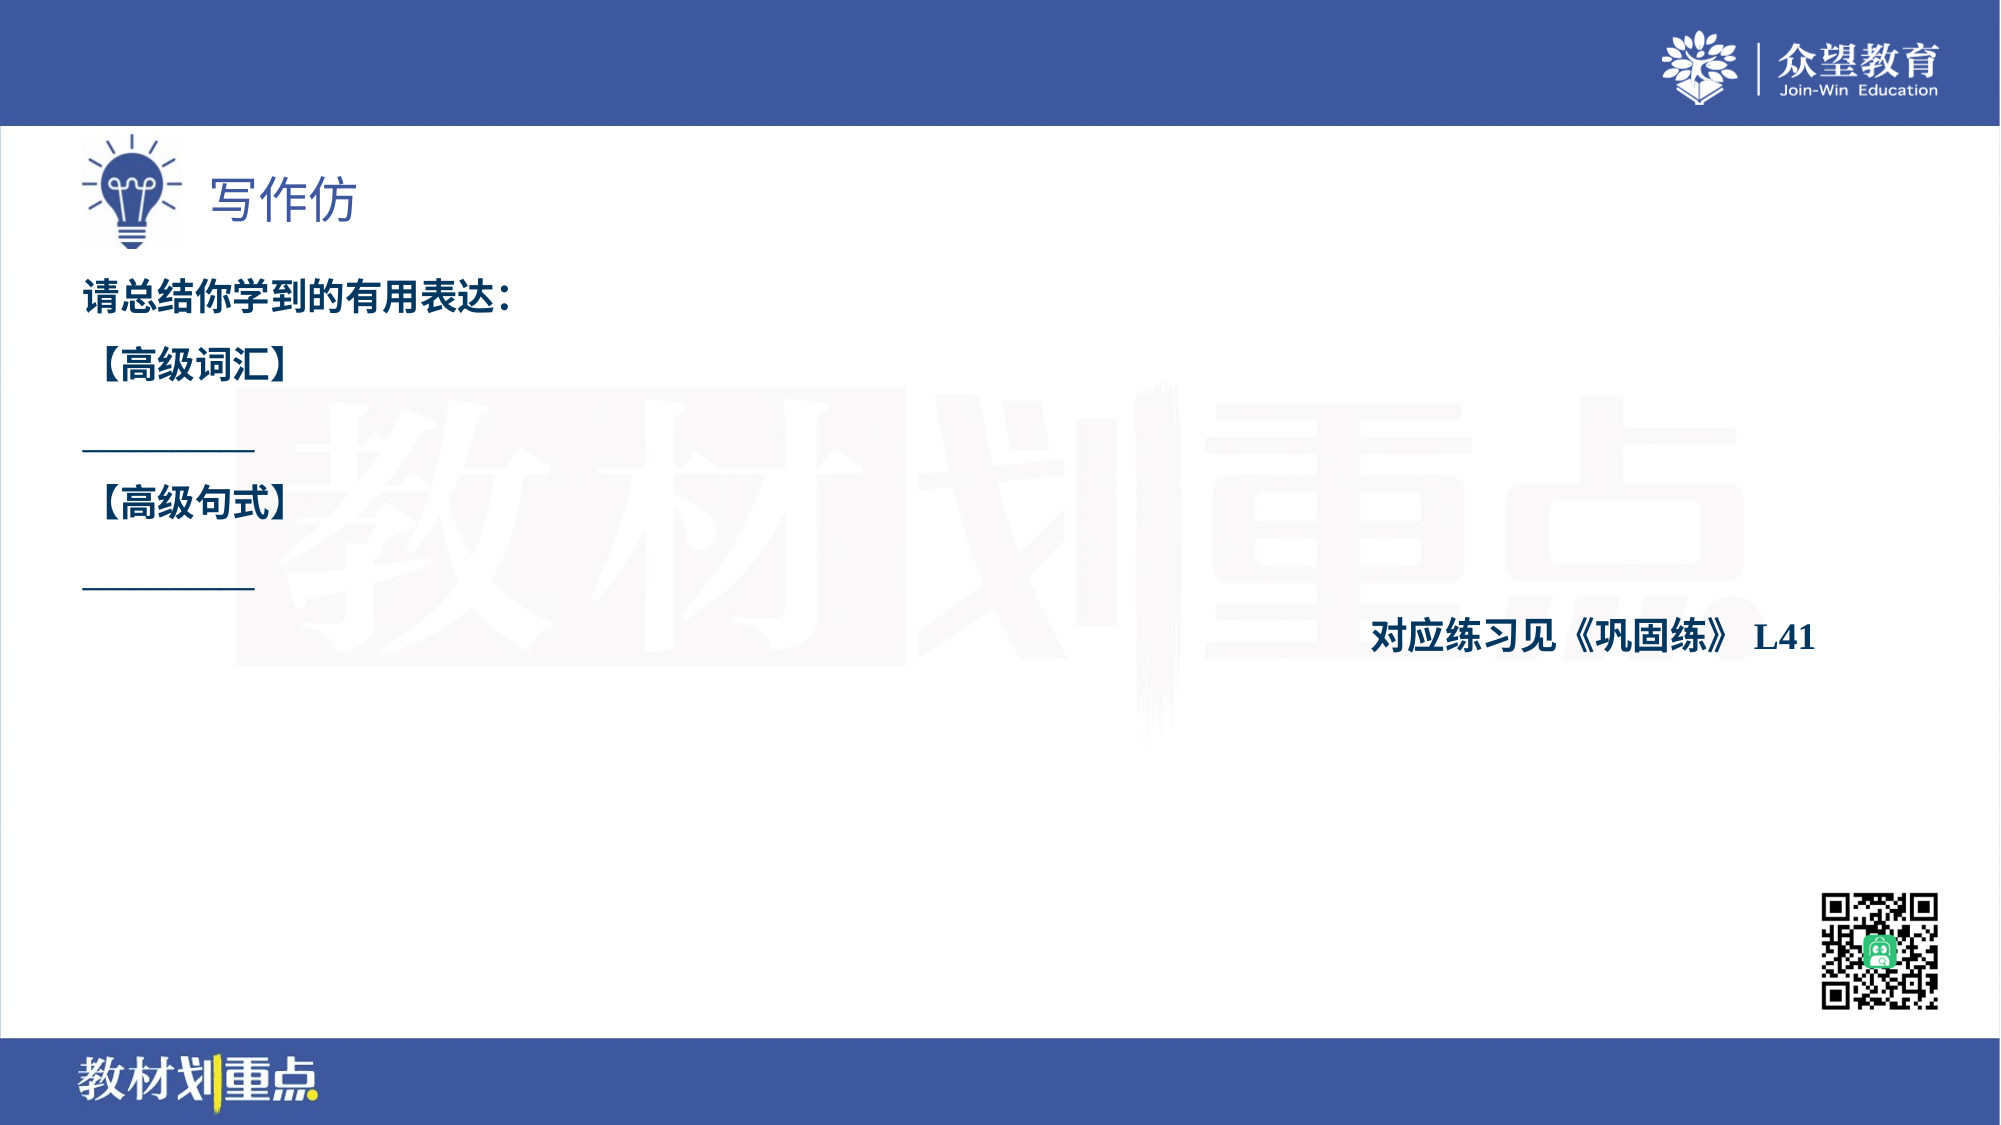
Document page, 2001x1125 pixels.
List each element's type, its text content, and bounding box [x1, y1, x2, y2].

text_box 请总结你学到的有用表达： 【高级词汇】 __________ 【高级句式】 __________ 对应练习见《巩固练》L41 [82, 248, 1817, 651]
picture [0, 0, 2000, 1125]
